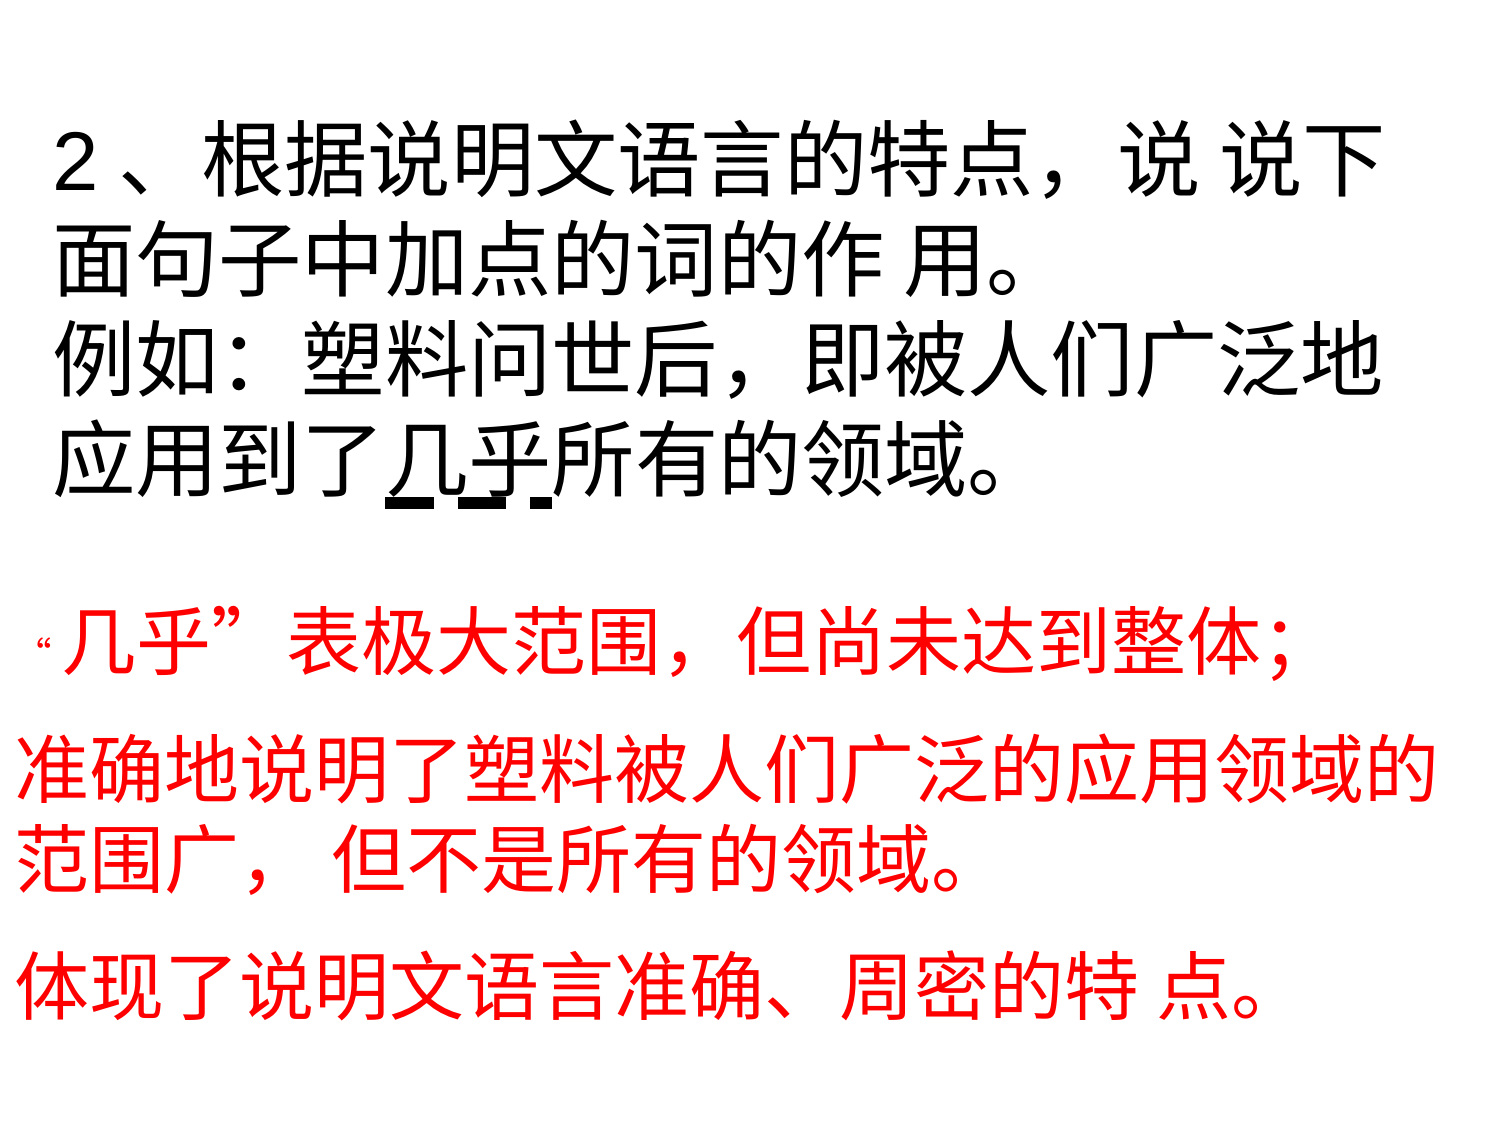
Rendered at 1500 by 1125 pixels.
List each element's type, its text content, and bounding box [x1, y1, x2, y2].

text_box 2、根据说明文语言的特点，说 说下面句子中加点的词的作 用。 例如：塑料问世后，即被人们广泛地应用到了几乎所有的领域。 [37, 99, 1475, 515]
text_box “几乎”表极大范围，但尚未达到整体； 准确地说明了塑料被人们广泛的应用领域的范围广， 但不是所有的领域。 体现了说明文语言准确、周密的特 点。 [0, 587, 1463, 1038]
